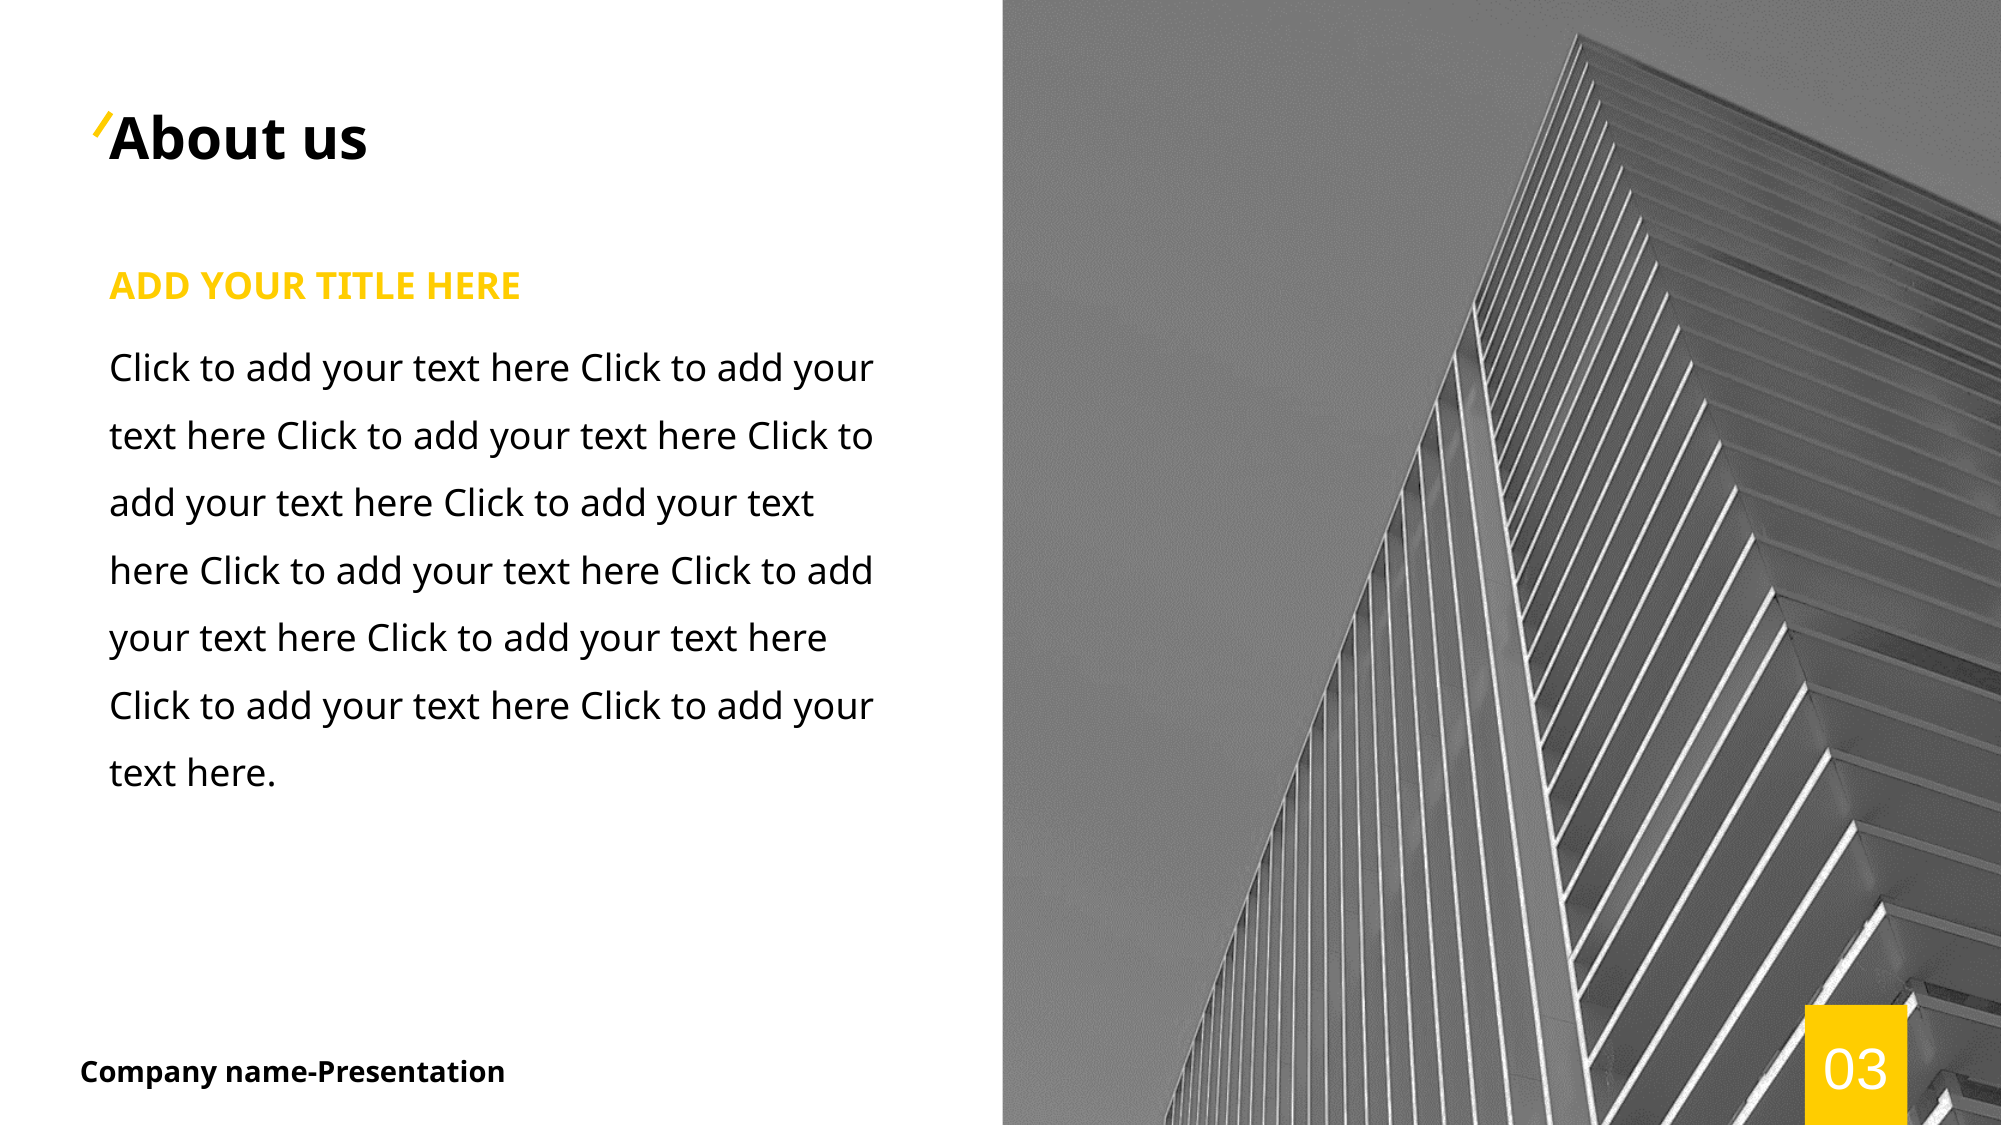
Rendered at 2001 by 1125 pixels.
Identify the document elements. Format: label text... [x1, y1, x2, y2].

text_box ADD YOUR TITLE HERE [94, 254, 896, 315]
text_box Click to add your text here Click to add your text here Click to add your text here Click to add your text here Click to add your text here Click to add your text here Click to add your text here Click to add your text here Click to add your text here Click to add your text here. [94, 314, 894, 802]
picture [1002, 0, 2001, 1125]
text_box About us [95, 93, 433, 179]
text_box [94, 112, 111, 155]
text_box Company name-Presentation [64, 1045, 532, 1096]
